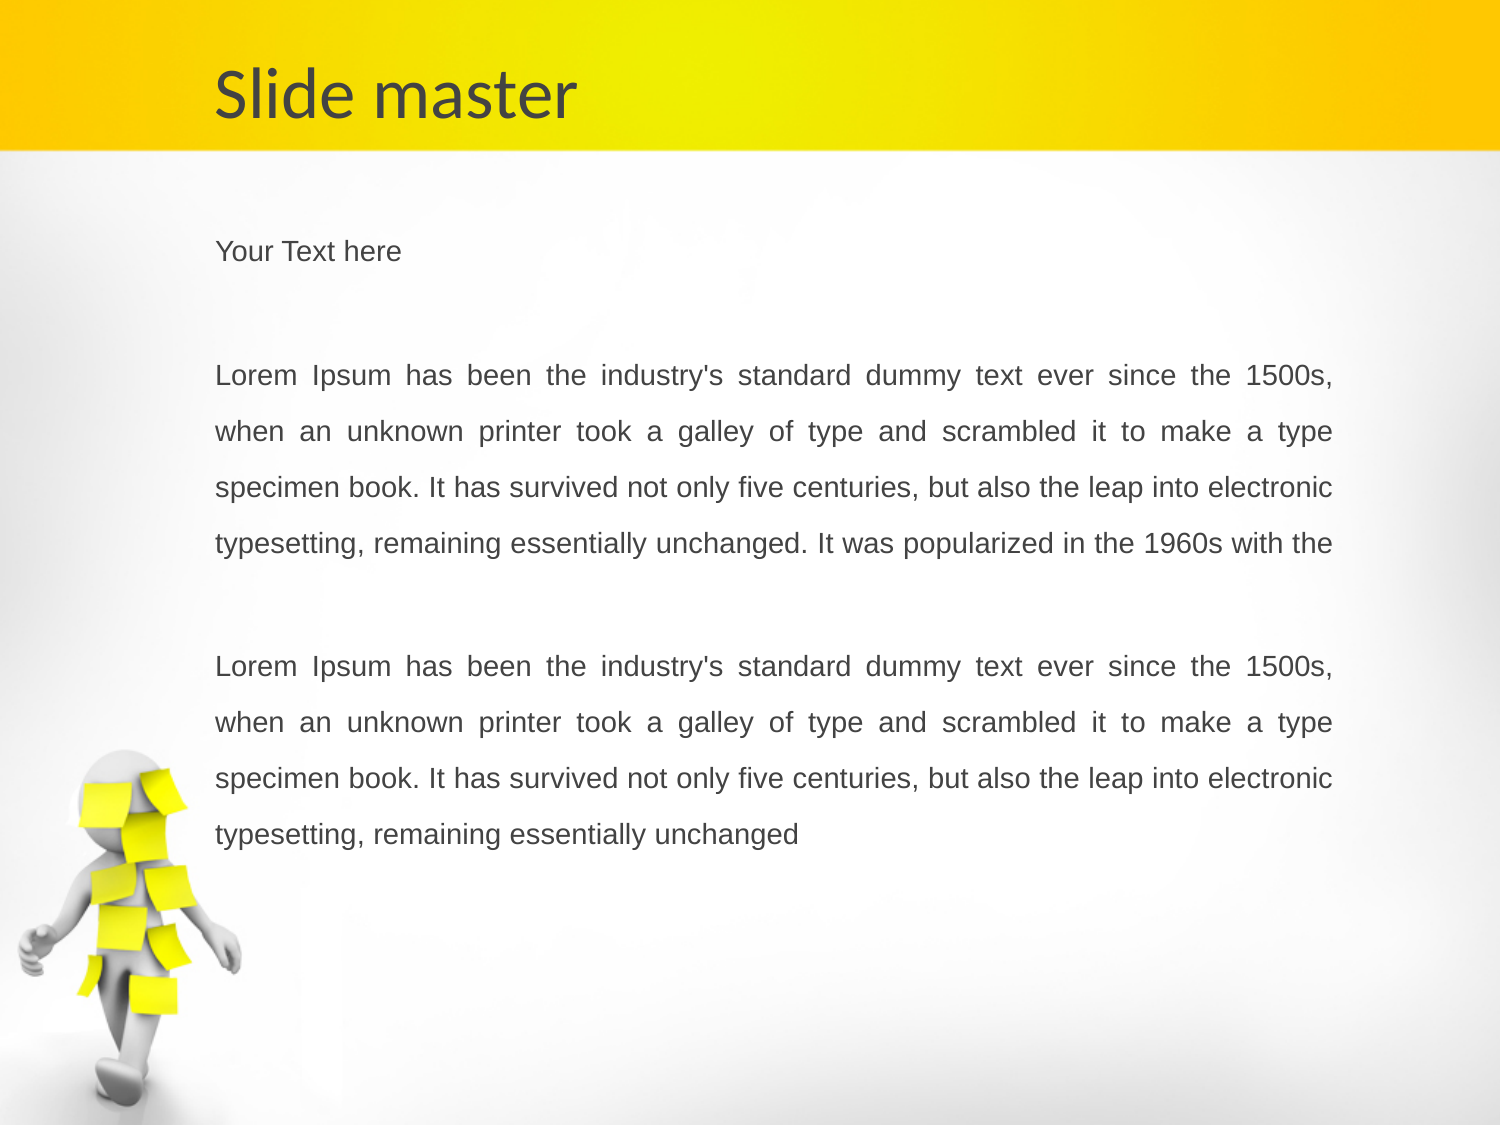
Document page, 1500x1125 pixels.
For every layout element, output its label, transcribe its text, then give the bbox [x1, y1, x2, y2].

picture [0, 0, 1500, 1125]
text_box Slide master [199, 37, 1299, 142]
text_box Your Text here Lorem Ipsum has been the industry's standard dummy text ever since the 1500s, when an unknown printer took a galley of type and scrambled it to make a type specimen book. It has survived not only five centuries, but also the leap into electronic typesetting, remaining essentially unchanged. It was popularized in the 1960s with the Lorem Ipsum has been the industry's standard dummy text ever since the 1500s, when an unknown printer took a galley of type and scrambled it to make a type specimen book. It has survived not only five centuries, but also the leap into electronic typesetting, remaining essentially unchanged [200, 204, 1350, 888]
